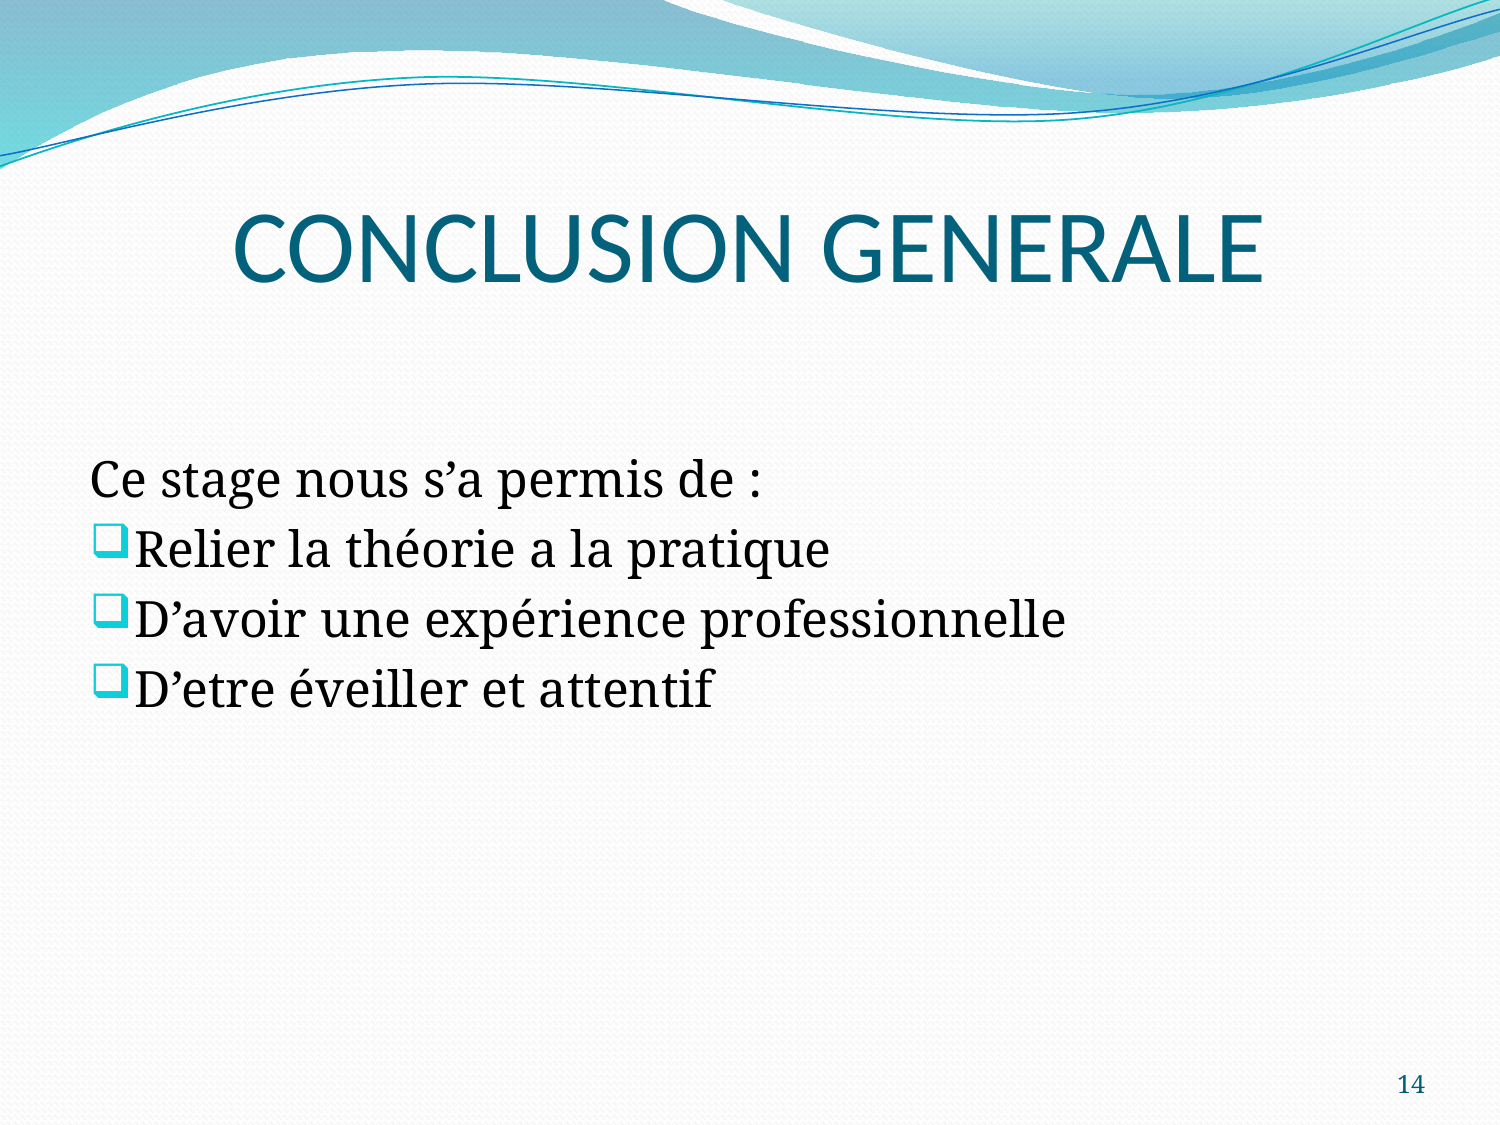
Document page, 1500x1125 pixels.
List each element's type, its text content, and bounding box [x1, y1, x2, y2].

title CONCLUSION GENERALE [75, 115, 1425, 303]
list Ce stage nous s’a permis de : Relier la théorie a la pratique D’avoir une expérience professionnelle D’etre éveiller et attentif [75, 317, 1425, 1038]
slide_number 14 [1299, 1042, 1425, 1103]
